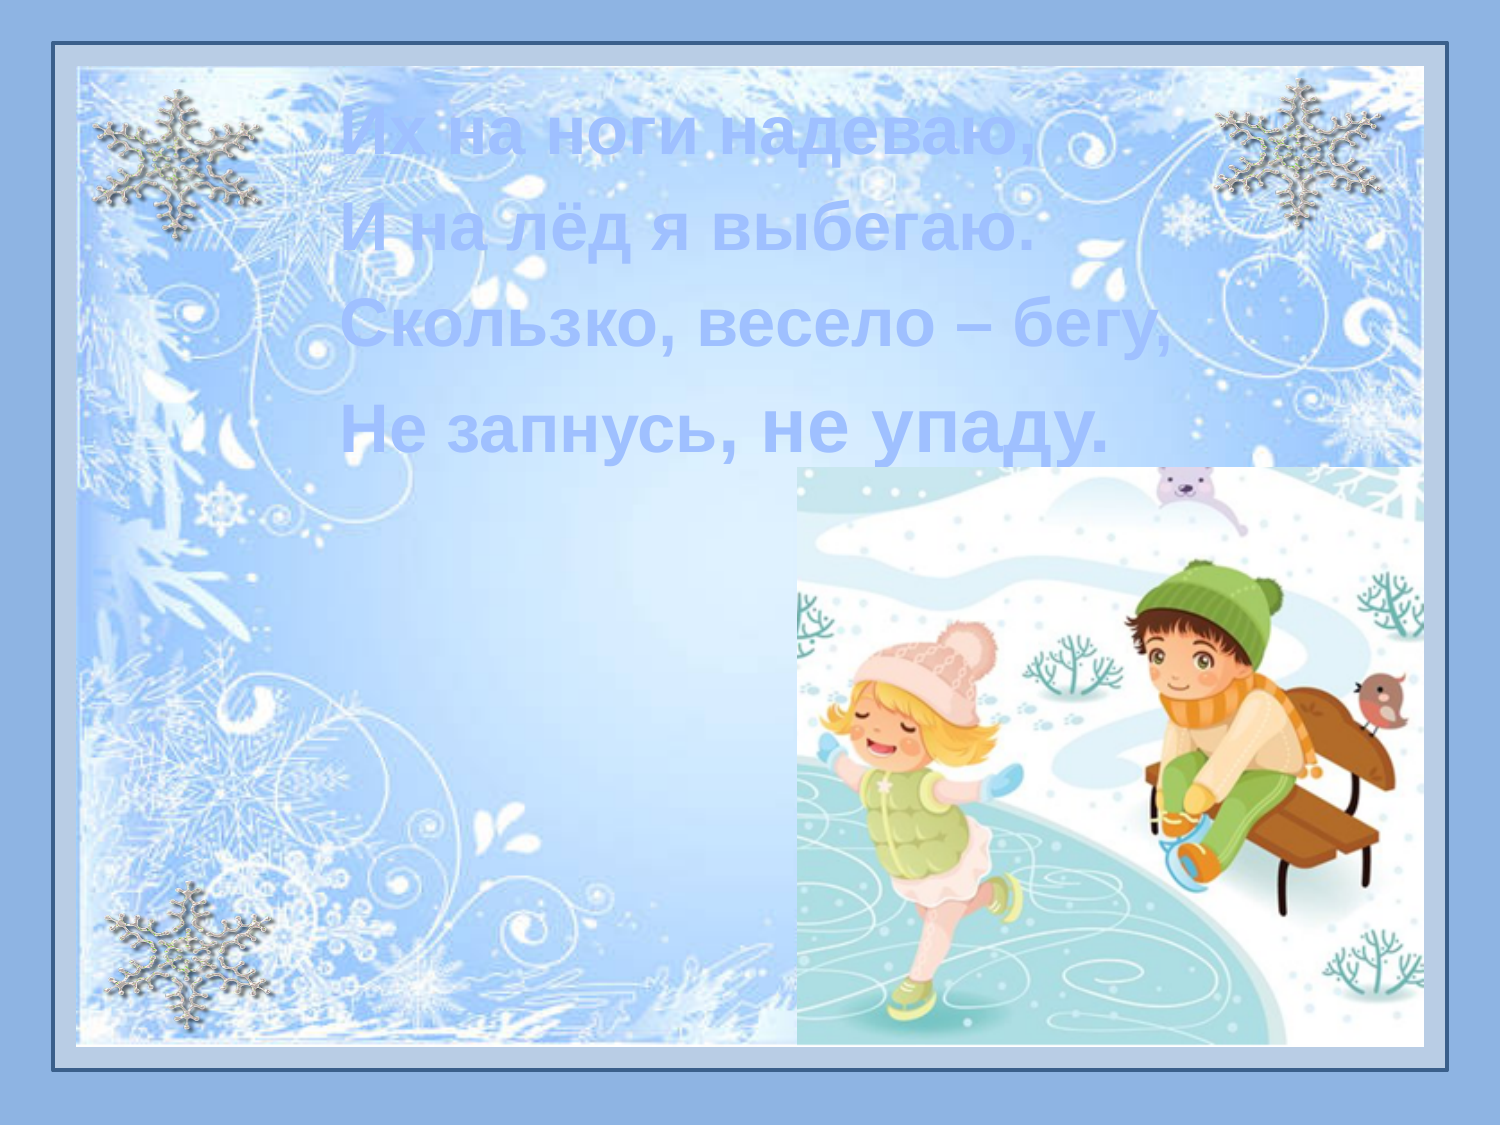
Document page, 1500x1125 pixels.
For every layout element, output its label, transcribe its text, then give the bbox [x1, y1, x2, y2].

list Их на ноги надеваю, И на лёд я выбегаю. Скользко, весело – бегу, Не запнусь, не упаду. [324, 78, 1199, 1010]
picture [76, 66, 1424, 1048]
